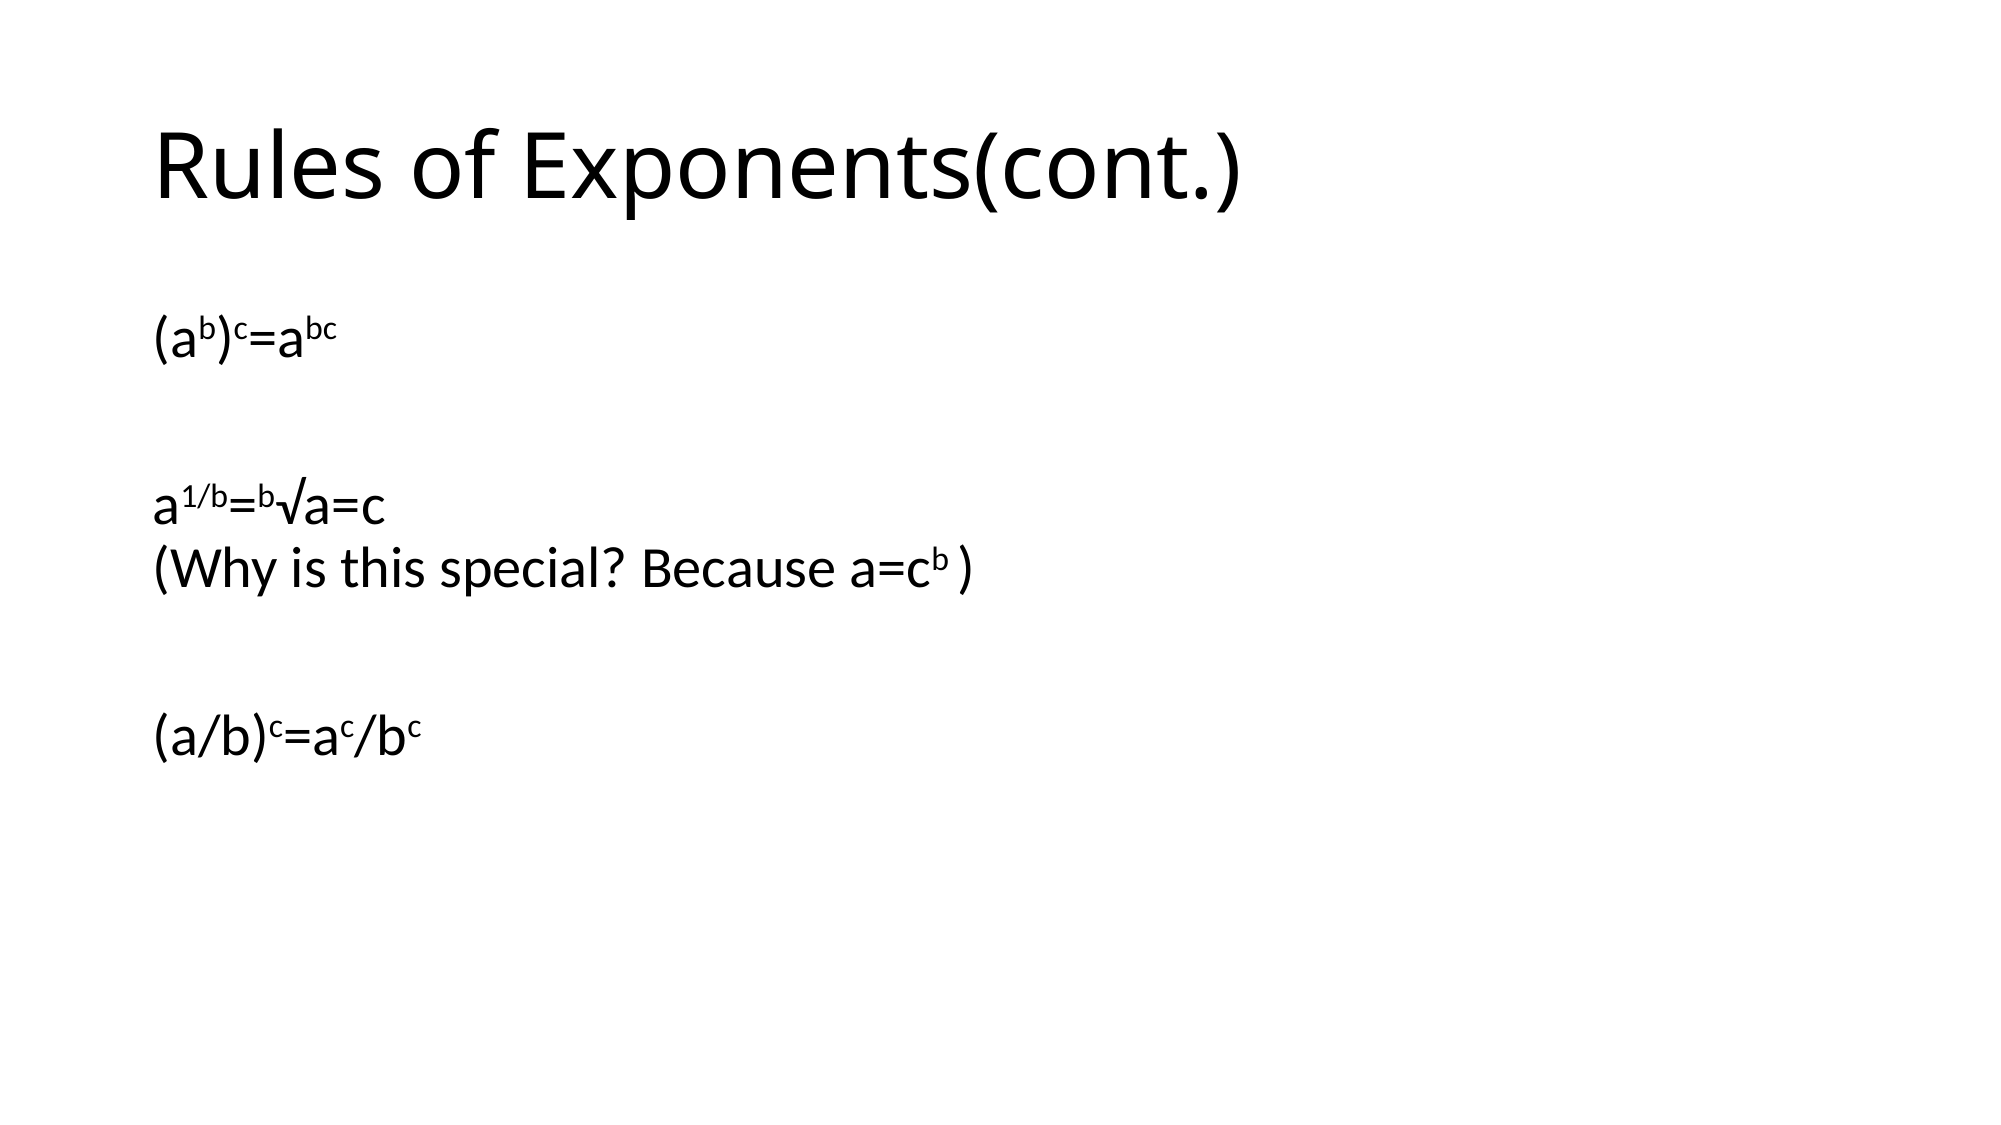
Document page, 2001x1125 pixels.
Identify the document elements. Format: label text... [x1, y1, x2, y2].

list (ab)c=abc a1/b=b√a=c (Why is this special? Because a=cb ) (a/b)c=ac/bc [137, 299, 1863, 1014]
title Rules of Exponents(cont.) [137, 59, 1863, 278]
